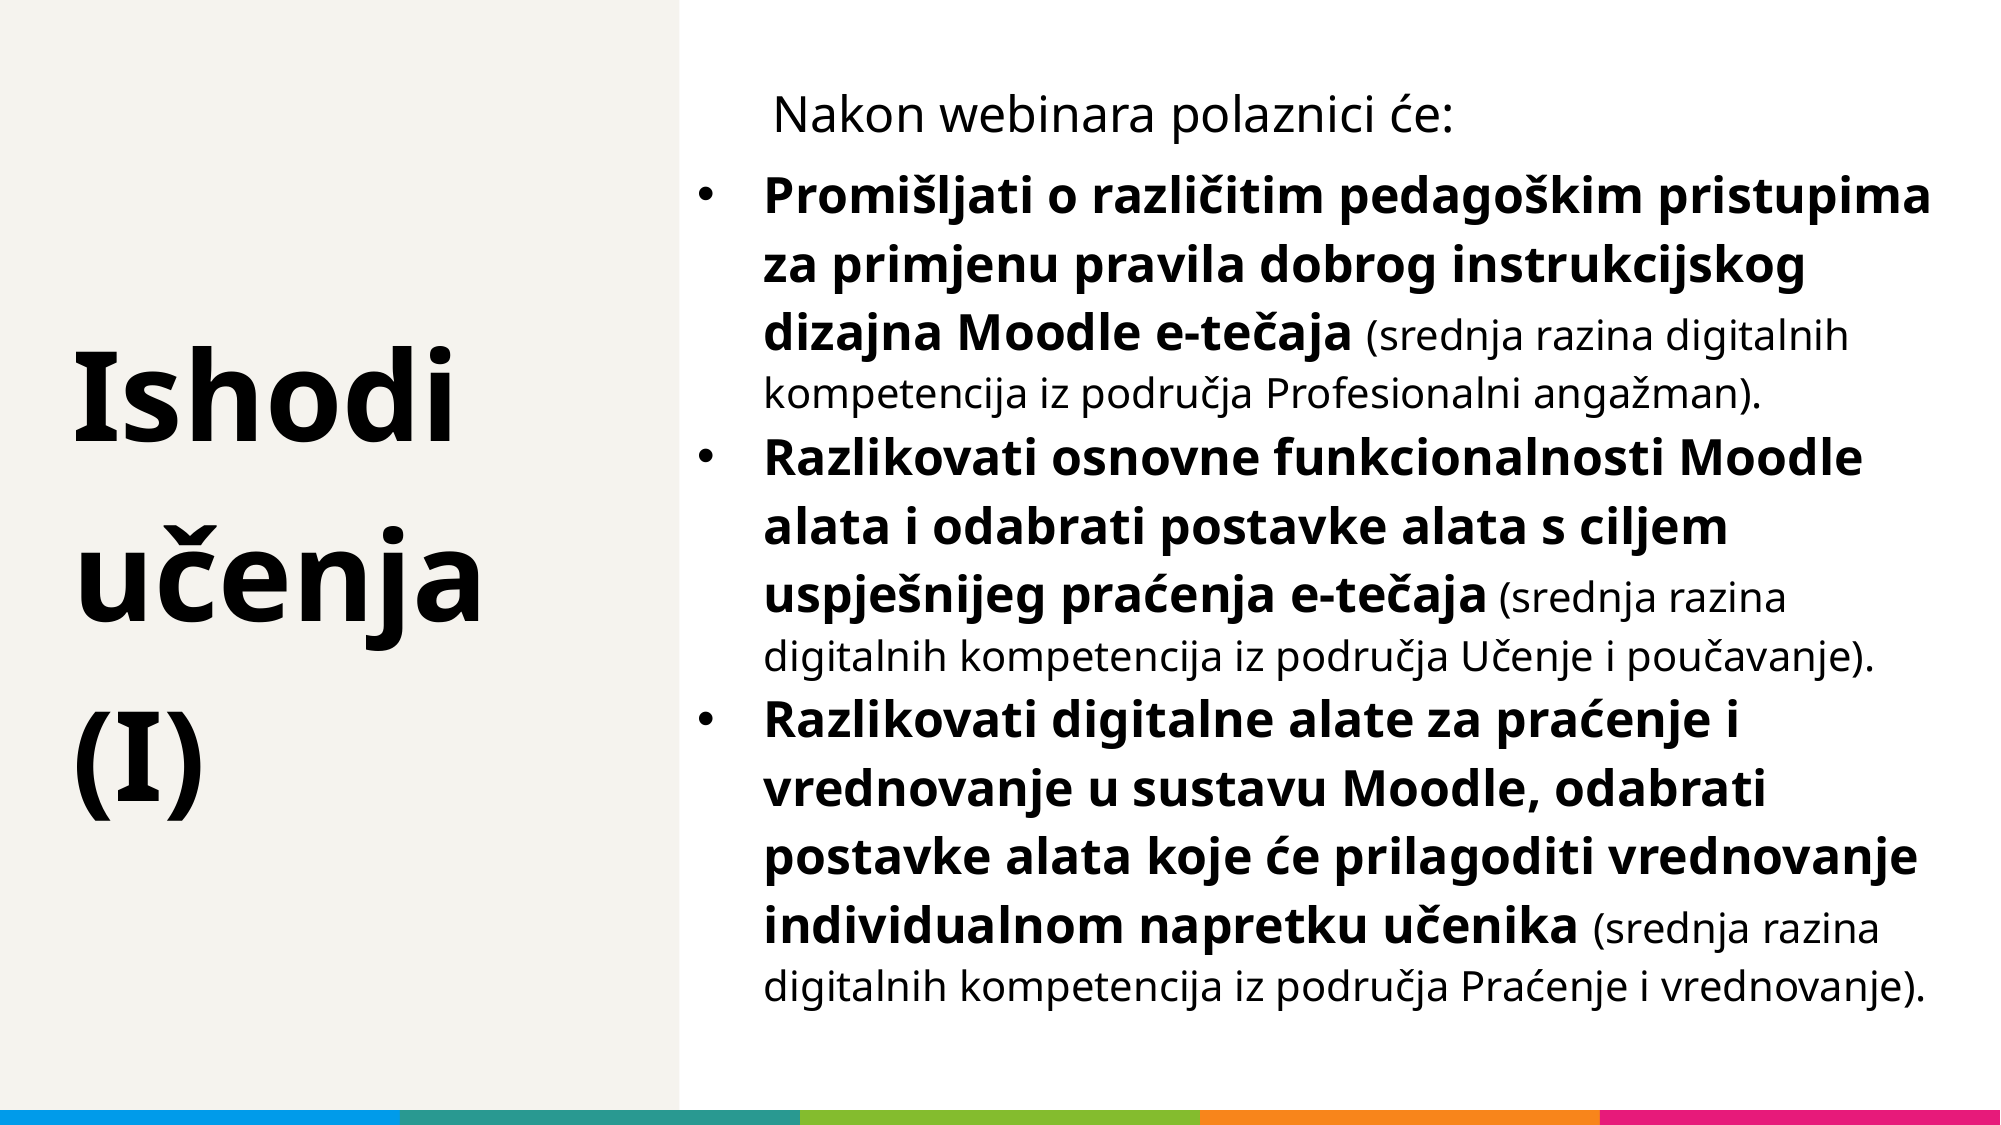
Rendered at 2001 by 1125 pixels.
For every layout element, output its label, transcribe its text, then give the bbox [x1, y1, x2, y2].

title Ishodi učenja (I) [57, 337, 631, 776]
list Nakon webinara polaznici će: Promišljati o različitim pedagoškim pristupima za primjenu pravila dobrog instrukcijskog dizajna Moodle e-tečaja (srednja razina digitalnih kompetencija iz područja Profesionalni angažman). Razlikovati osnovne funkcionalnosti Moodle alata i odabrati postavke alata s ciljem uspješnijeg praćenja e-tečaja (srednja razina digitalnih kompetencija iz područja Učenje i poučavanje). Razlikovati digitalne alate za praćenje i vrednovanje u sustavu Moodle, odabrati postavke alata koje će prilagoditi vrednovanje individualnom napretku učenika (srednja razina digitalnih kompetencija iz područja Praćenje i vrednovanje). [673, 0, 1963, 1085]
